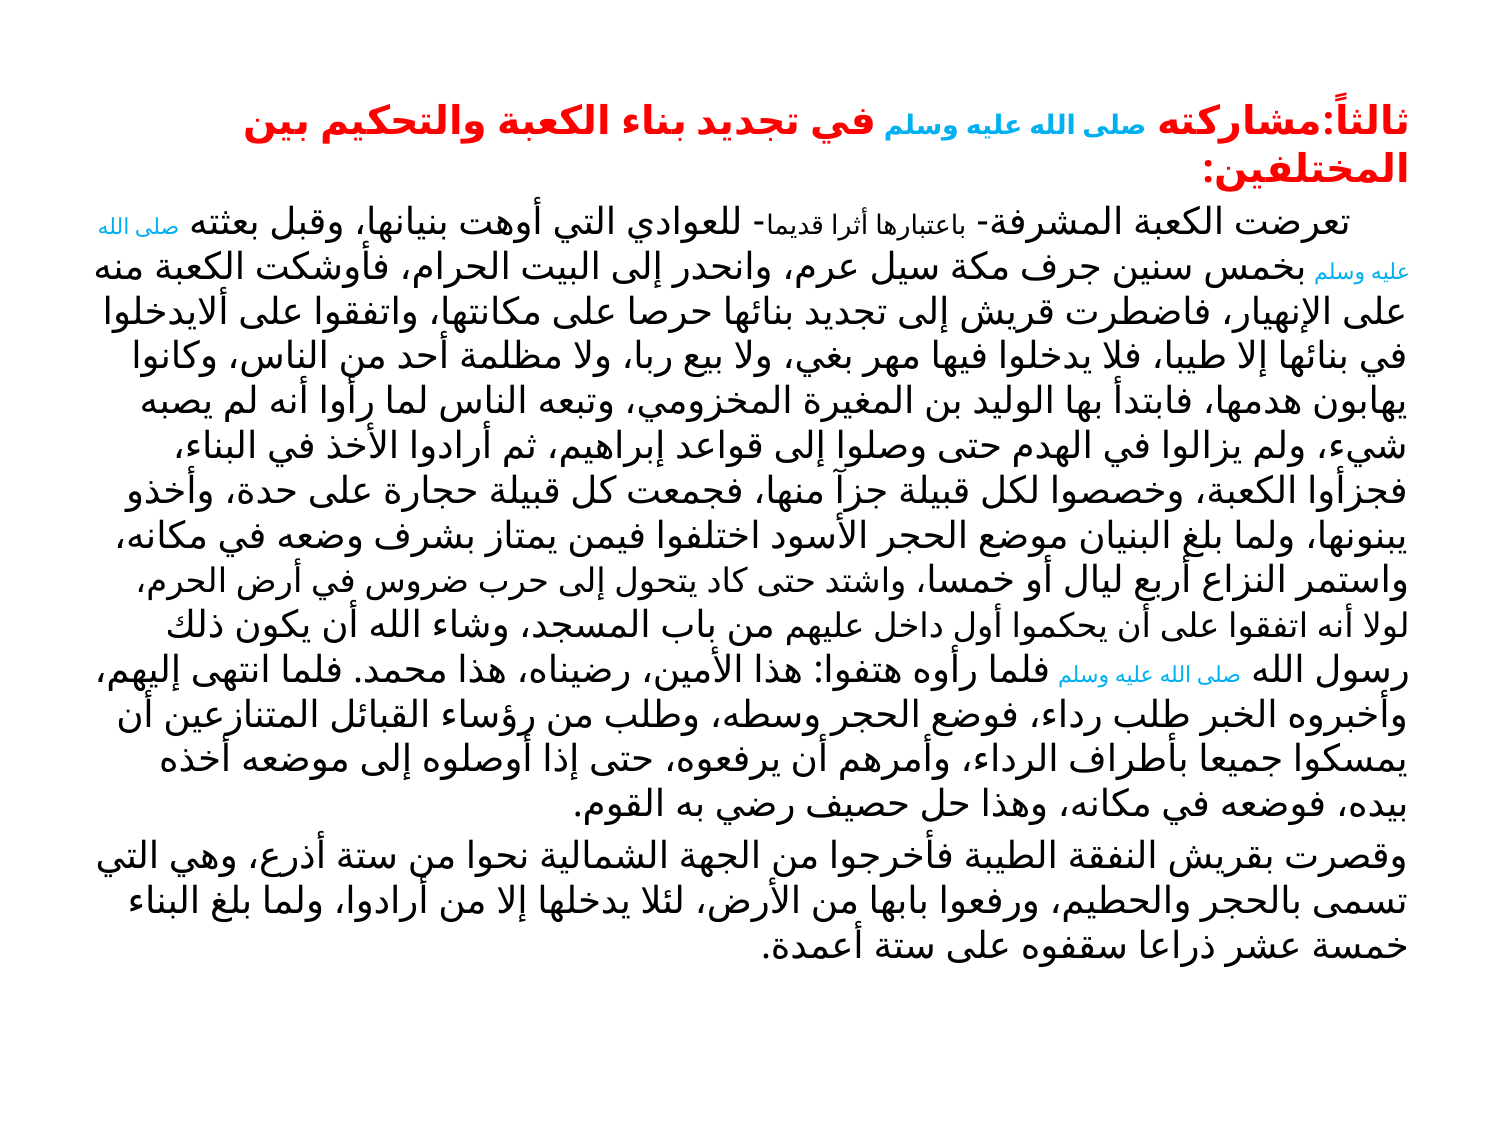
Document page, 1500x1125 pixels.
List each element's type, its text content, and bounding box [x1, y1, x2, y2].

list ثالثاً:مشاركته صلى الله عليه وسلم في تجديد بناء الكعبة والتحكيم بين المختلفين: تعرضت الكعبة المشرفة- باعتبارها أثرا قديما- للعوادي التي أوهت بنيانها، وقبل بعثته صلى الله عليه وسلم بخمس سنين جرف مكة سيل عرم، وانحدر إلى البيت الحرام، فأوشكت الكعبة منه على الإنهيار، فاضطرت قريش إلى تجديد بنائها حرصا على مكانتها، واتفقوا على ألايدخلوا في بنائها إلا طيبا، فلا يدخلوا فيها مهر بغي، ولا بيع ربا، ولا مظلمة أحد من الناس، وكانوا يهابون هدمها، فابتدأ بها الوليد بن المغيرة المخزومي، وتبعه الناس لما رأوا أنه لم يصبه شيء، ولم يزالوا في الهدم حتى وصلوا إلى قواعد إبراهيم، ثم أرادوا الأخذ في البناء، فجزأوا الكعبة، وخصصوا لكل قبيلة جزآ منها، فجمعت كل قبيلة حجارة على حدة، وأخذو يبنونها، ولما بلغ البنيان موضع الحجر الأسود اختلفوا فيمن يمتاز بشرف وضعه في مكانه، واستمر النزاع أربع ليال أو خمسا، واشتد حتى كاد يتحول إلى حرب ضروس في أرض الحرم، لولا أنه اتفقوا على أن يحكموا أول داخل عليهم من باب المسجد، وشاء الله أن يكون ذلك رسول الله صلى الله عليه وسلم فلما رأوه هتفوا: هذا الأمين، رضيناه، هذا محمد. فلما انتهى إليهم، وأخبروه الخبر طلب رداء، فوضع الحجر وسطه، وطلب من رؤساء القبائل المتنازعين أن يمسكوا جميعا بأطراف الرداء، وأمرهم أن يرفعوه، حتى إذا أوصلوه إلى موضعه أخذه بيده، فوضعه في مكانه، وهذا حل حصيف رضي به القوم. وقصرت بقريش النفقة الطيبة فأخرجوا من الجهة الشمالية نحوا من ستة أذرع، وهي التي تسمى بالحجر والحطيم، ورفعوا بابها من الأرض، لئلا يدخلها إلا من أرادوا، ولما بلغ البناء خمسة عشر ذراعا سقفوه على ستة أعمدة. [75, 87, 1425, 1005]
